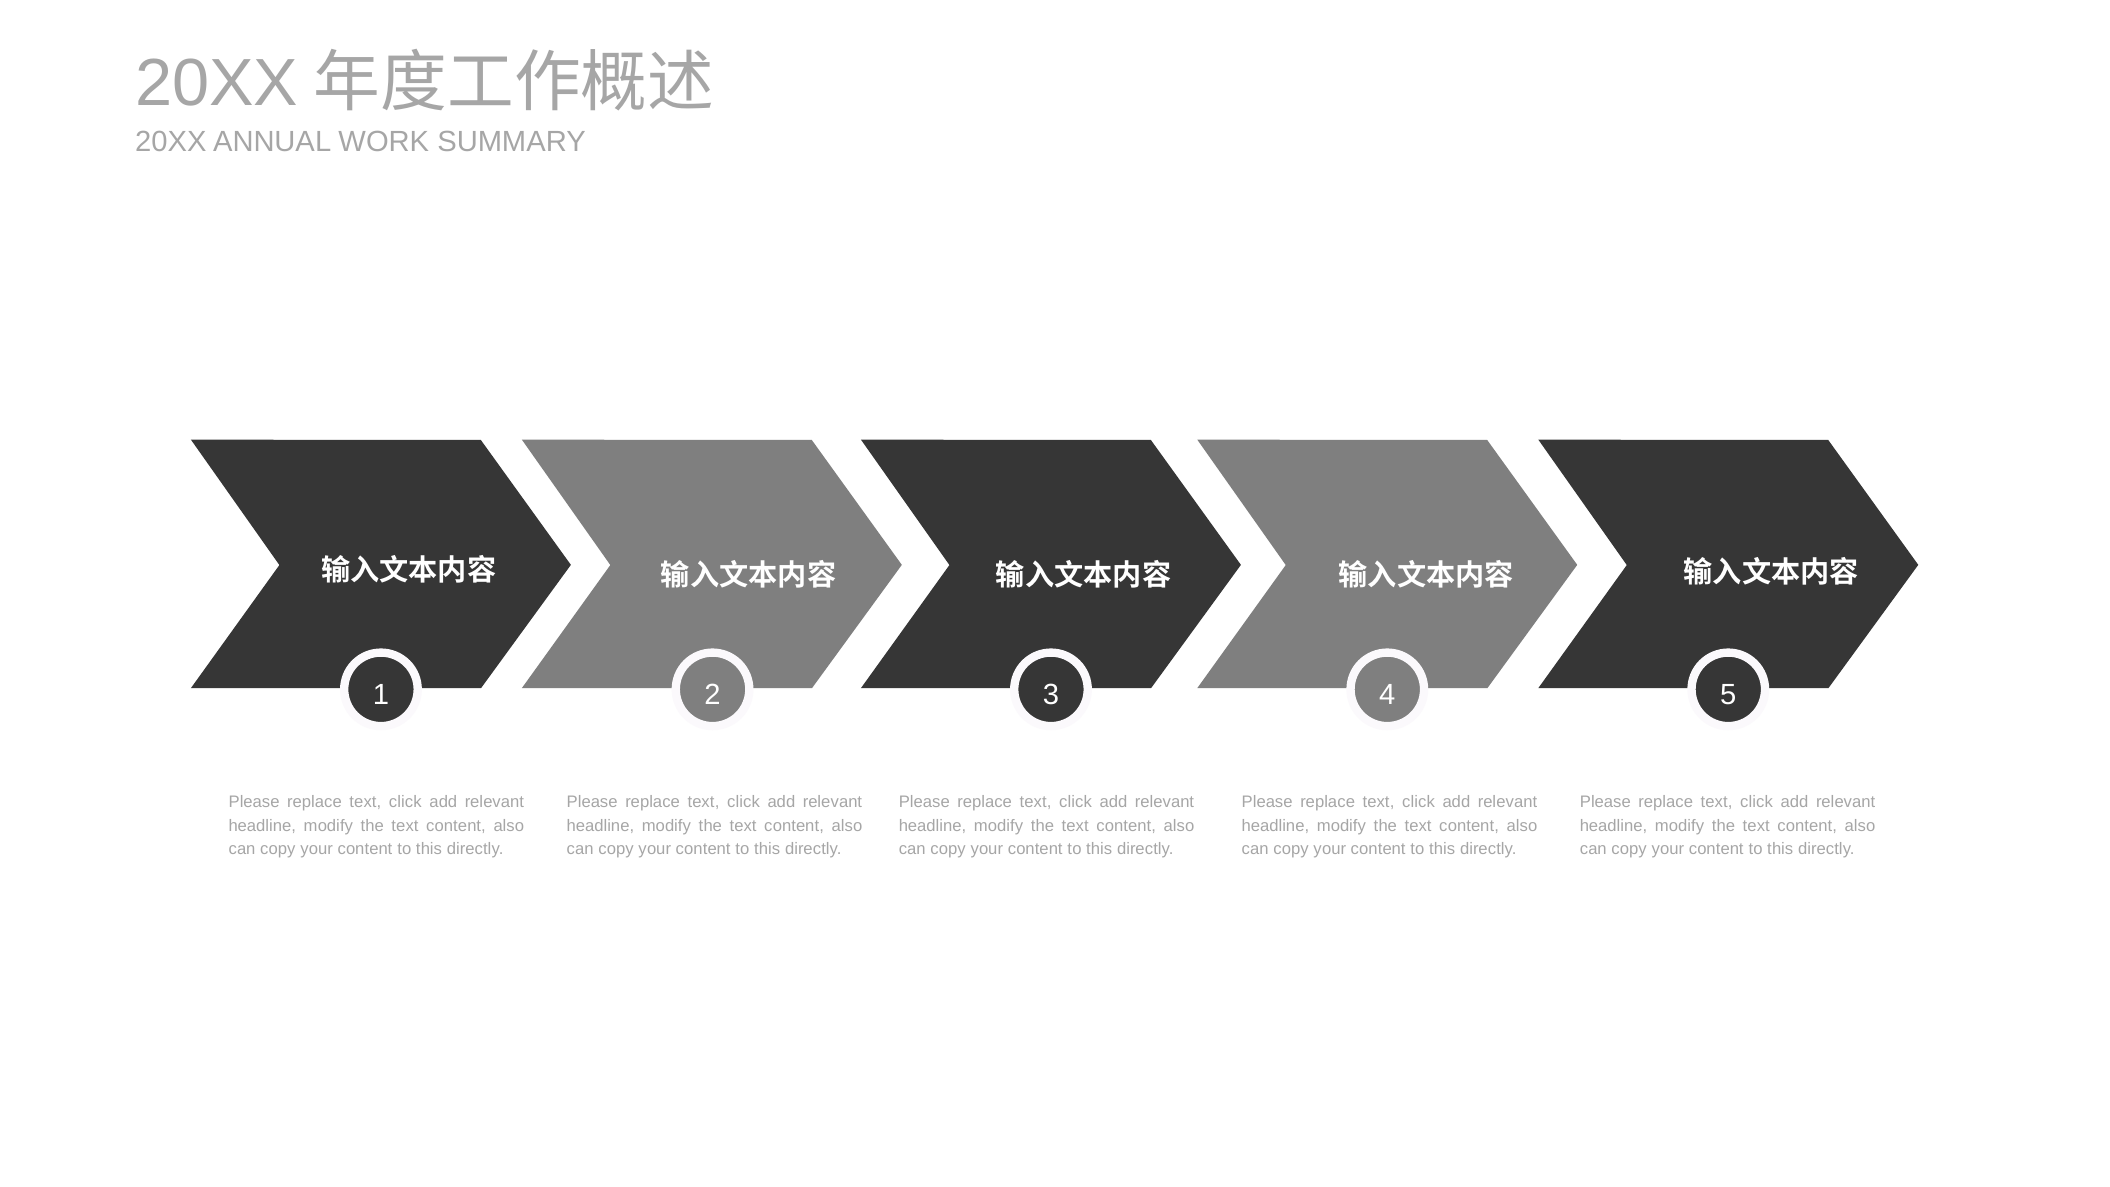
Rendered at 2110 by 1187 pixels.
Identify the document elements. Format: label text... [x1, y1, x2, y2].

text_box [1197, 439, 1538, 689]
text_box Please replace text, click add relevant headline, modify the text content, also can copy your content to this directly. [898, 786, 1195, 859]
text_box Please replace text, click add relevant headline, modify the text content, also can copy your content to this directly. [566, 786, 863, 859]
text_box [675, 652, 750, 727]
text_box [344, 652, 418, 727]
text_box Please replace text, click add relevant headline, modify the text content, also can copy your content to this directly. [1241, 786, 1538, 859]
text_box Please replace text, click add relevant headline, modify the text content, also can copy your content to this directly. [1579, 786, 1876, 859]
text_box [1350, 652, 1425, 727]
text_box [521, 439, 860, 689]
text_box 20XX ANNUAL WORK SUMMARY [135, 122, 596, 158]
text_box 20XX年度工作概述 [135, 38, 783, 119]
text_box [860, 439, 1197, 689]
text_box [1014, 652, 1088, 727]
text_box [1691, 652, 1766, 727]
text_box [1538, 439, 1919, 689]
text_box Please replace text, click add relevant headline, modify the text content, also can copy your content to this directly. [228, 786, 525, 859]
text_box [190, 439, 521, 689]
